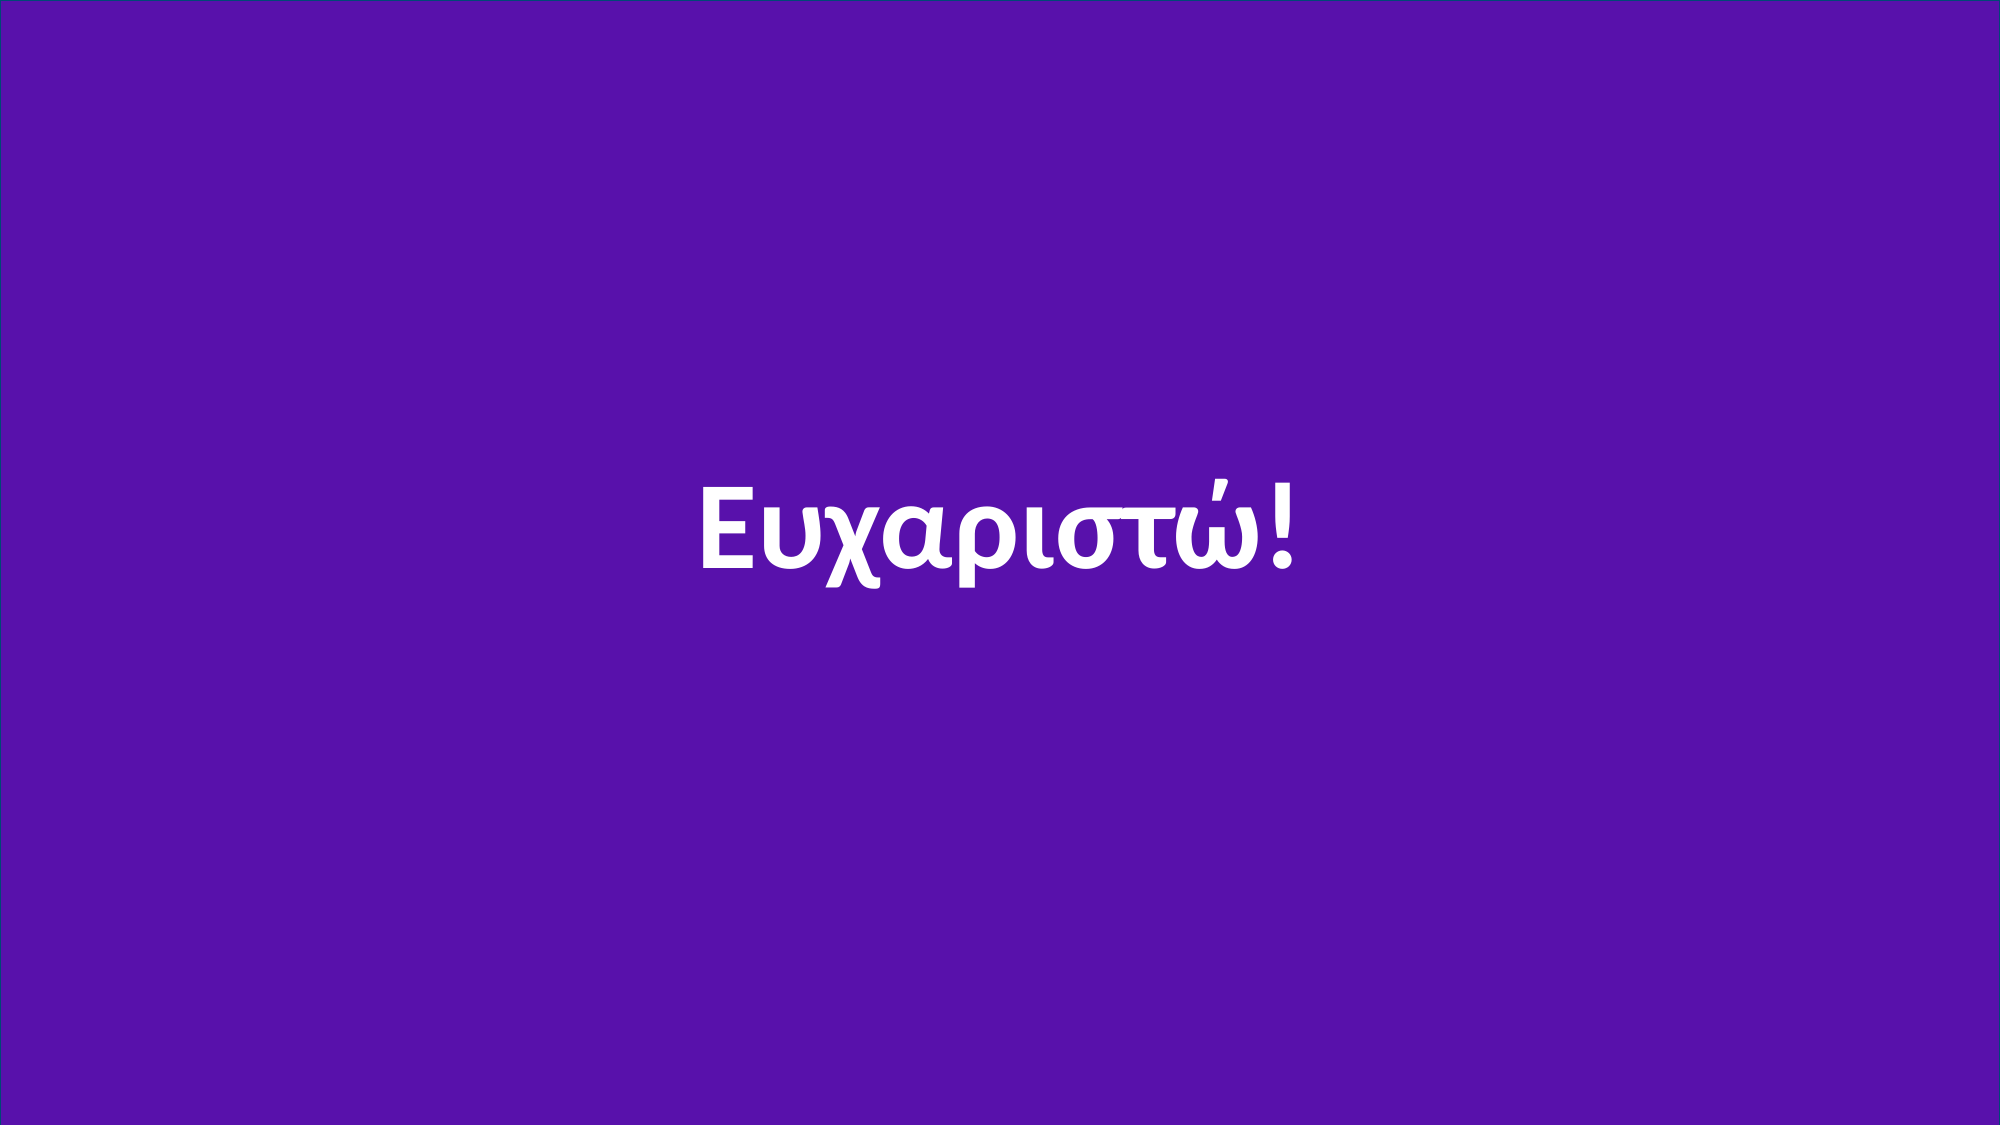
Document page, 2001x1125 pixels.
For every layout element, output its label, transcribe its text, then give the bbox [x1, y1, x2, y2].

subtitle Ευχαριστώ! [249, 442, 1750, 695]
